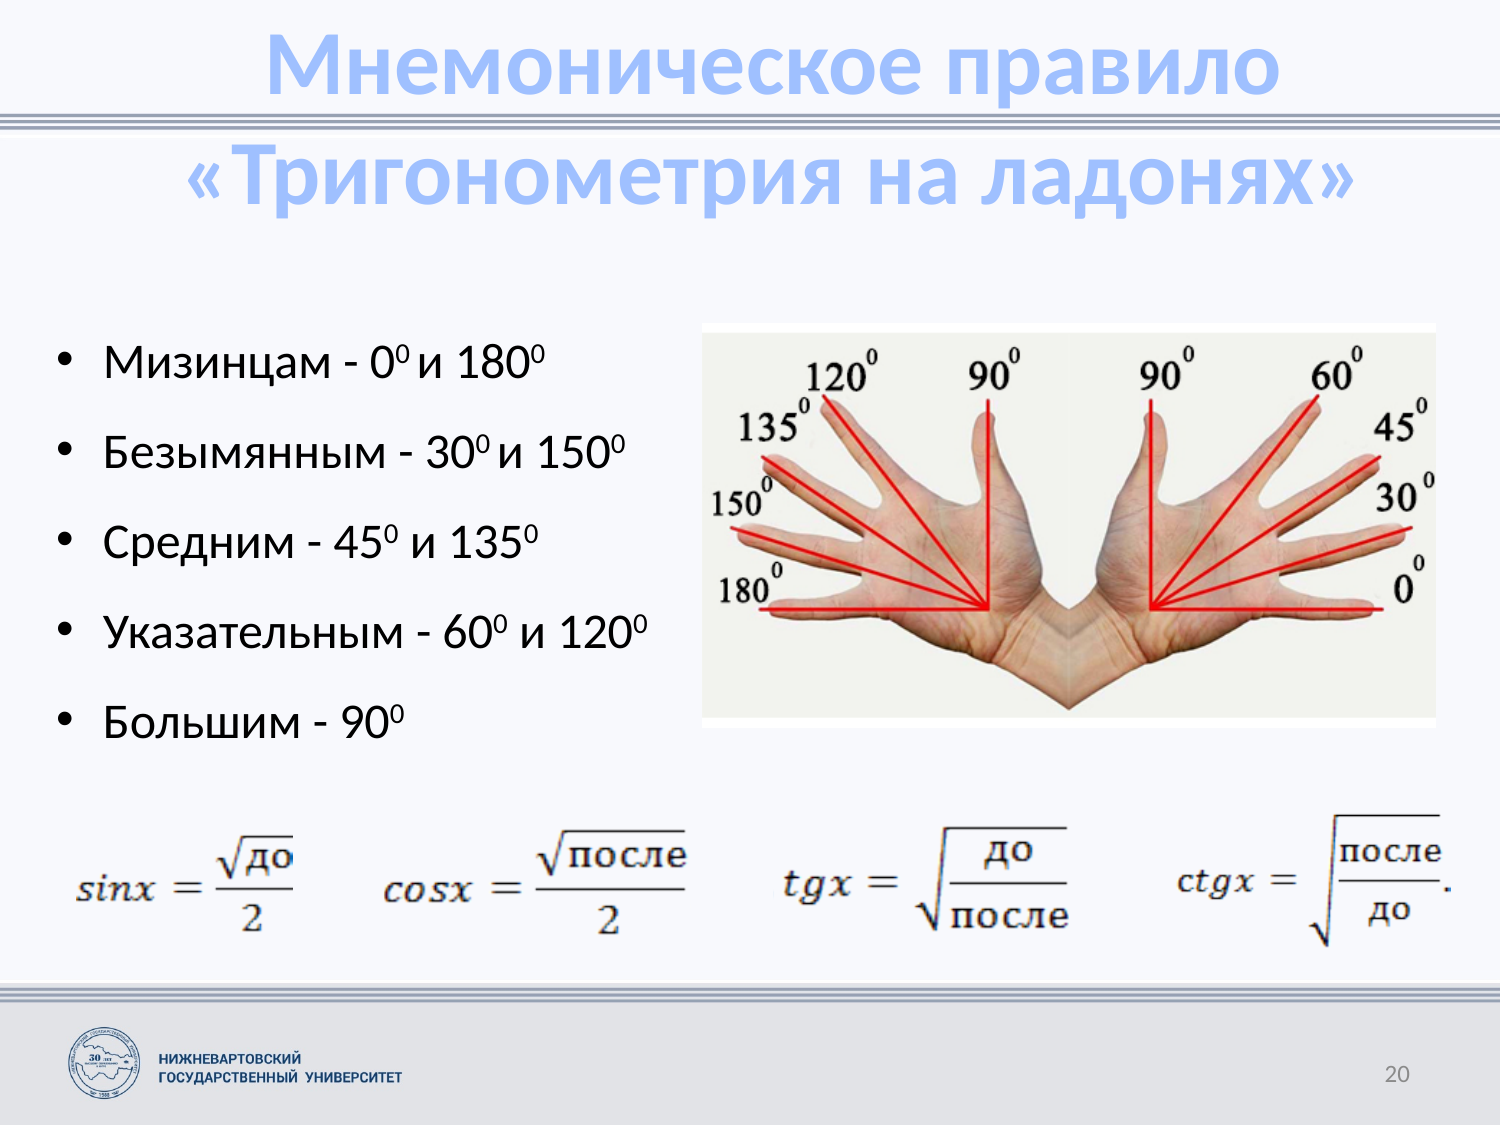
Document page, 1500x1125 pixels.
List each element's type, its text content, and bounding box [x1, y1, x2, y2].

text_box Мизинцам - 00 и 1800 Безымянным - 300 и 1500 Средним - 450 и 1350 Указательным - 600 и 1200 Большим - 900 [41, 290, 792, 756]
text_box Мнемоническое правило «Тригонометрия на ладонях» [123, 0, 1424, 231]
picture [0, 0, 1500, 1125]
slide_number 20 [1074, 1042, 1425, 1103]
